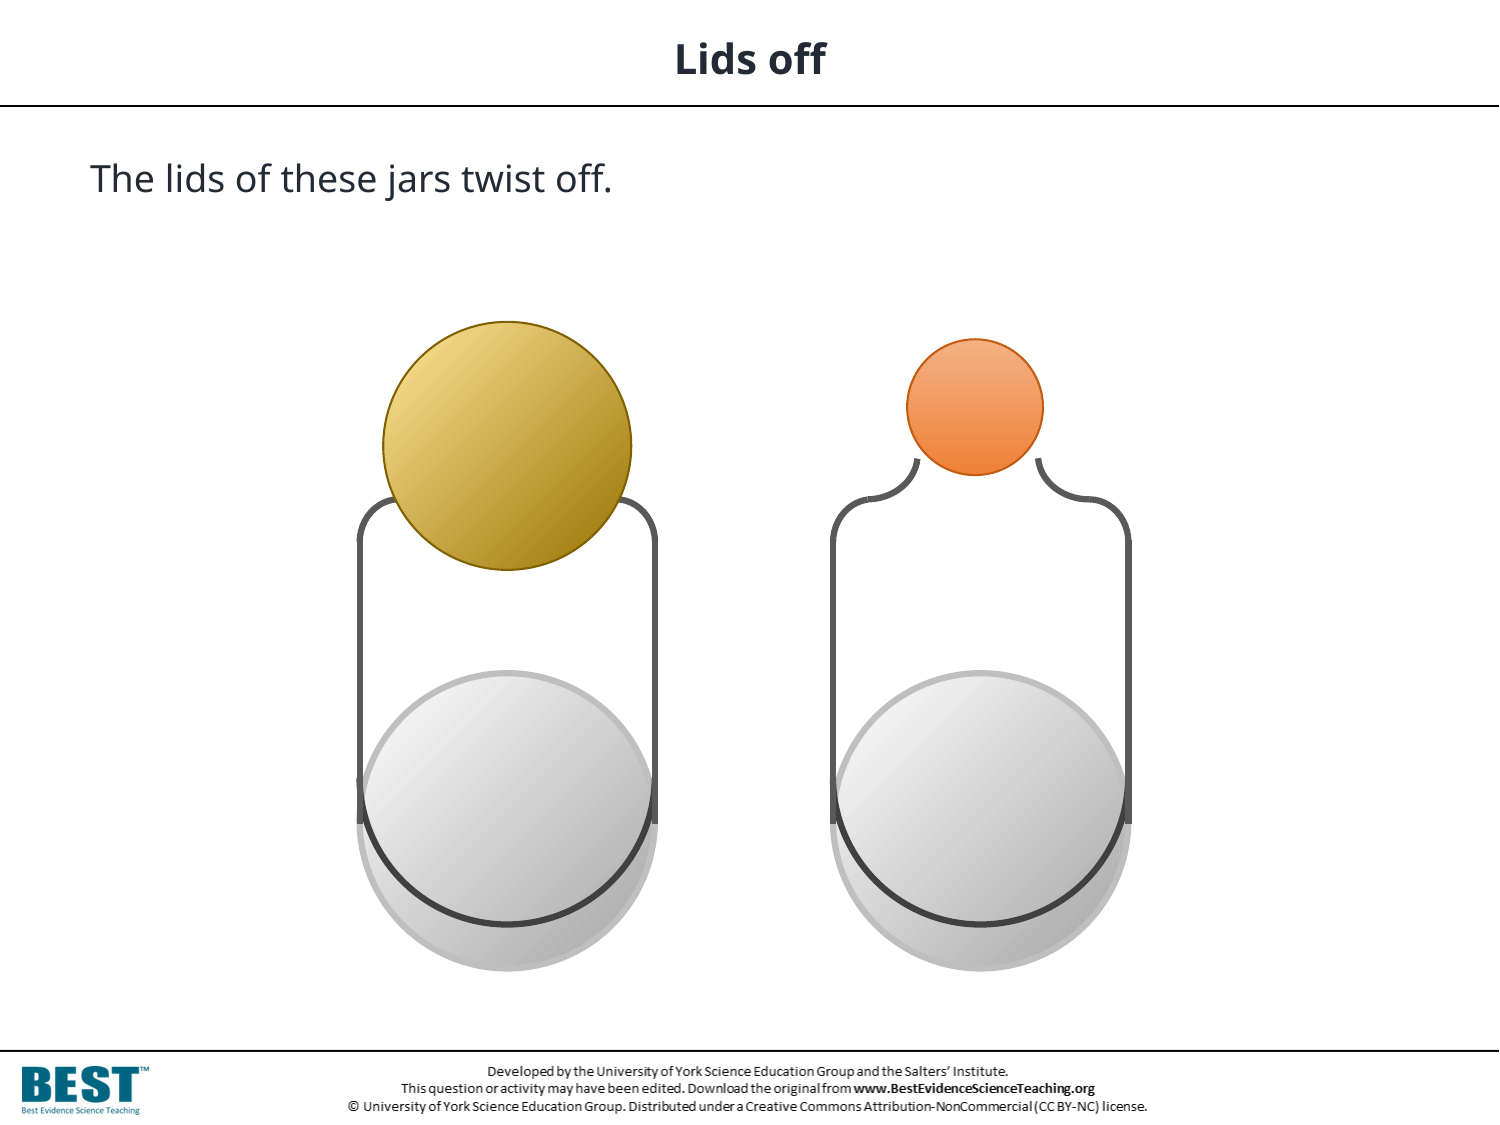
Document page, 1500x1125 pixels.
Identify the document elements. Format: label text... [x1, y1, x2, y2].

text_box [359, 321, 1141, 969]
picture [0, 105, 1500, 1125]
text_box Lids off [0, 19, 1500, 97]
